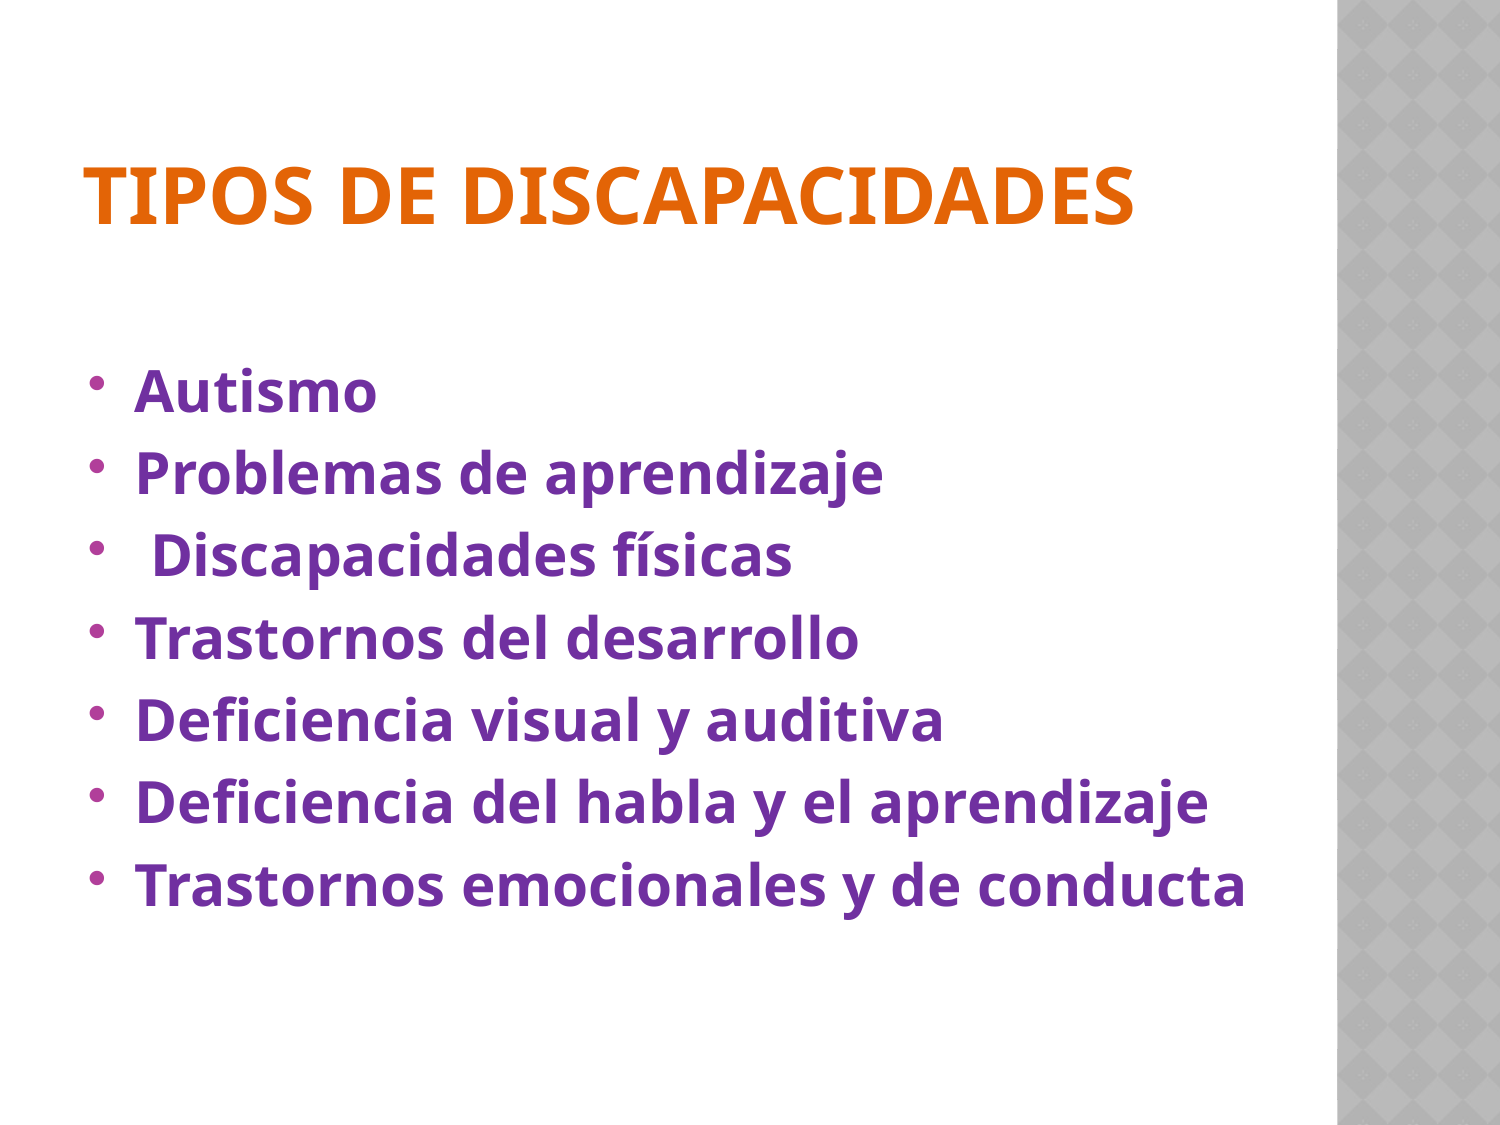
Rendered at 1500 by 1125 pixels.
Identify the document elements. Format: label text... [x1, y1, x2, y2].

list Autismo Problemas de aprendizaje Discapacidades físicas Trastornos del desarrollo Deficiencia visual y auditiva Deficiencia del habla y el aprendizaje Trastornos emocionales y de conducta [75, 264, 1263, 1059]
title Tipos de discapacidades [75, 52, 1263, 240]
